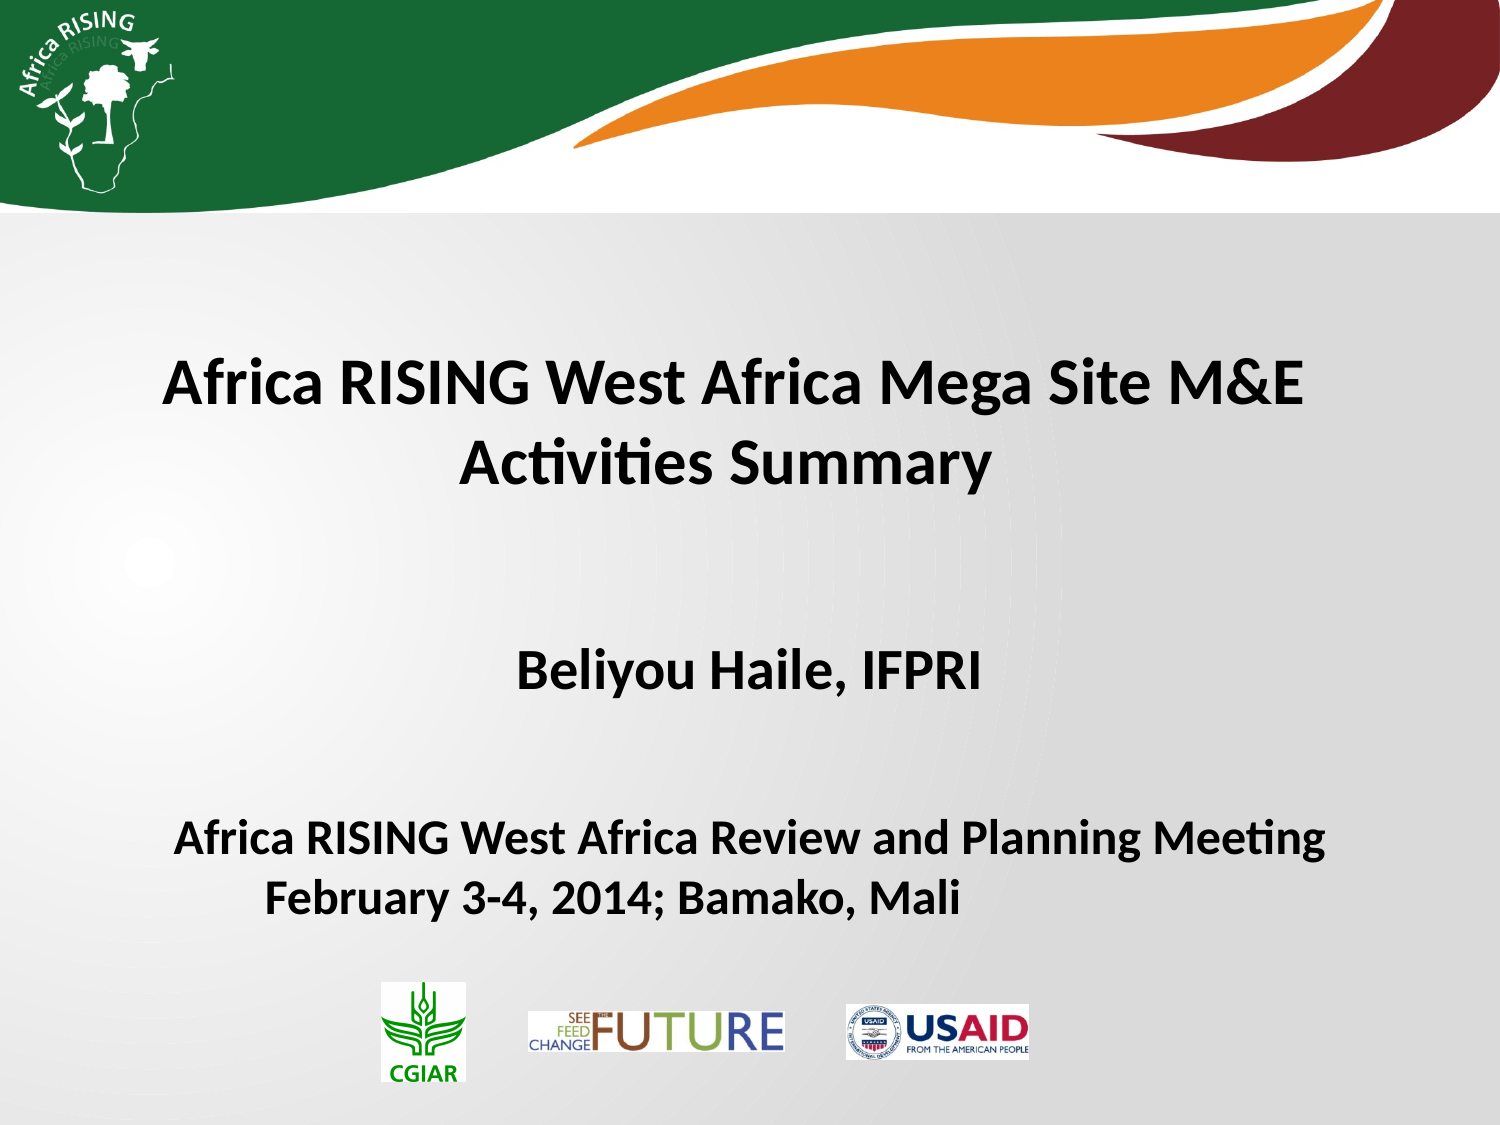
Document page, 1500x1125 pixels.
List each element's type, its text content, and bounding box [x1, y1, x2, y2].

picture [381, 982, 466, 1082]
picture [846, 1004, 1029, 1060]
text_box Beliyou Haile, IFPRI [313, 623, 1187, 745]
picture [528, 1011, 785, 1052]
list Africa RISING West Africa Mega Site M&E Activities Summary [24, 237, 1425, 600]
text_box Africa RISING West Africa Review and Planning Meeting February 3-4, 2014; Bamako, Mali [99, 762, 1400, 950]
picture [0, 0, 1500, 213]
